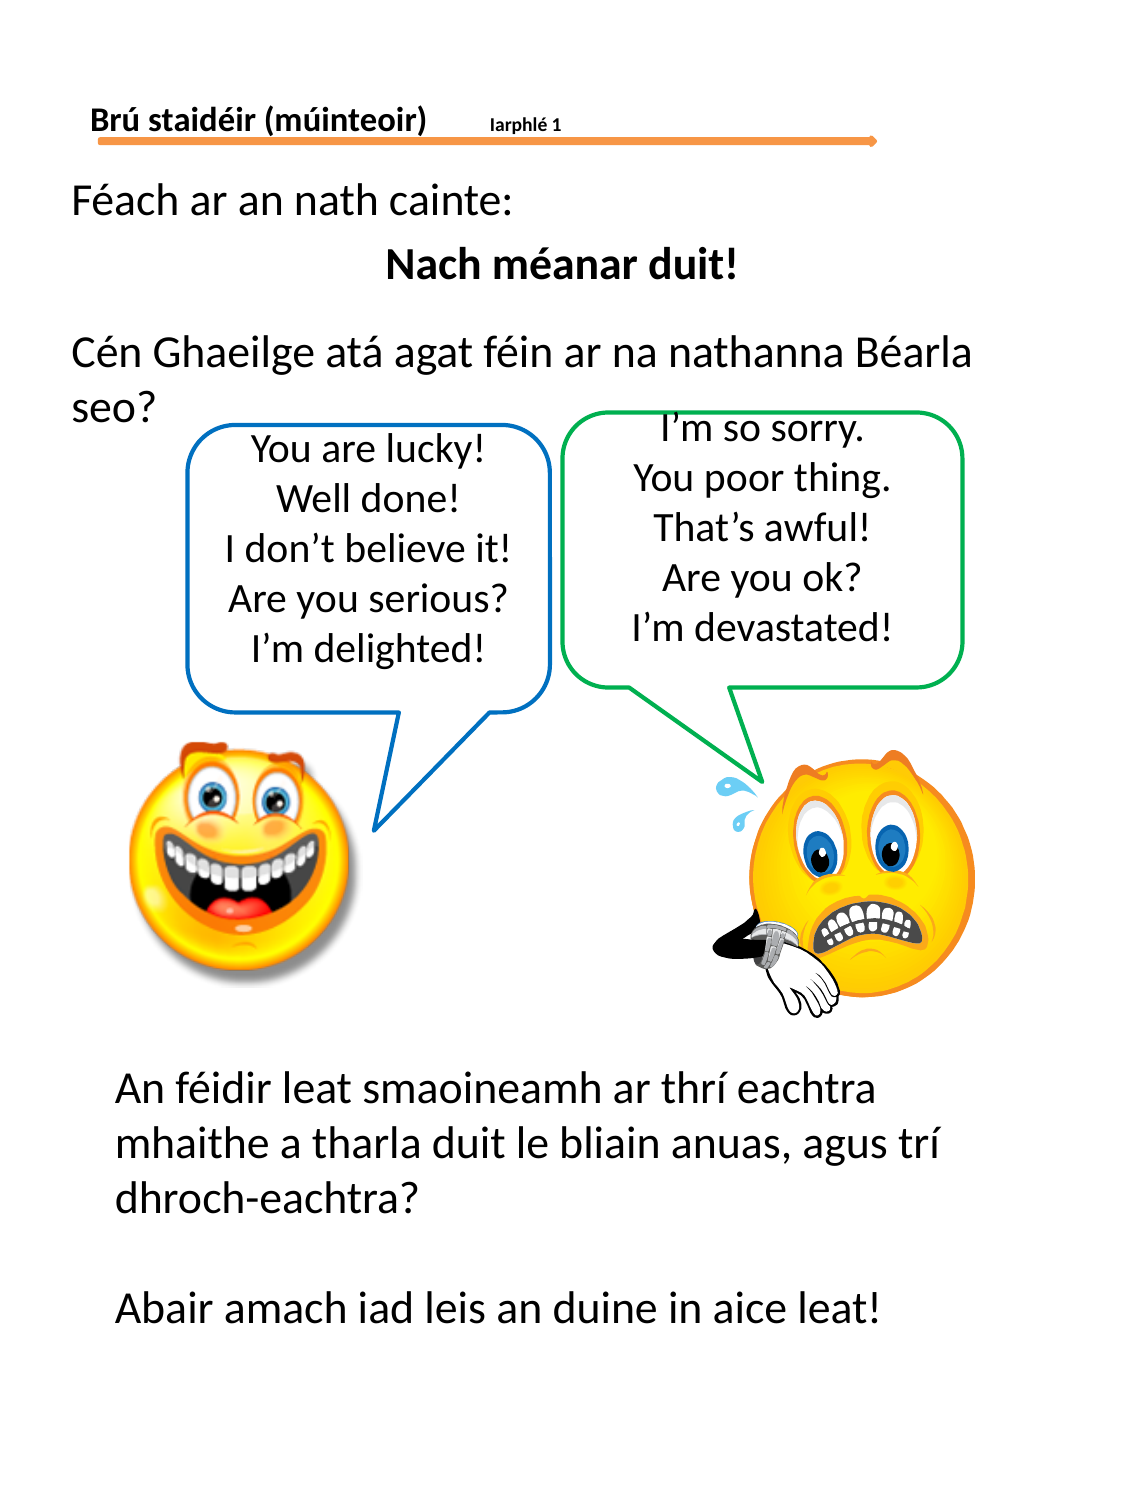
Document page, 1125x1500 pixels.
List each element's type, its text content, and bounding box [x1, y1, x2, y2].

text_box Brú staidéir (múinteoir) Iarphlé 1 [75, 37, 1088, 163]
text_box An féidir leat smaoineamh ar thrí eachtra mhaithe a tharla duit le bliain anuas, agus trí dhroch-eachtra? Abair amach iad leis an duine in aice leat! [99, 1050, 1038, 1385]
picture [112, 737, 363, 988]
text_box [97, 135, 878, 147]
picture [712, 749, 976, 1019]
list Féach ar an nath cainte: Nach méanar duit! Cén Ghaeilge atá agat féin ar na nathanna Béarla seo? [56, 162, 1069, 463]
text_box I’m so sorry. You poor thing. That’s awful! Are you ok? I’m devastated! [560, 410, 965, 749]
text_box You are lucky! Well done! I don’t believe it! Are you serious? I’m delighted! [185, 422, 553, 833]
